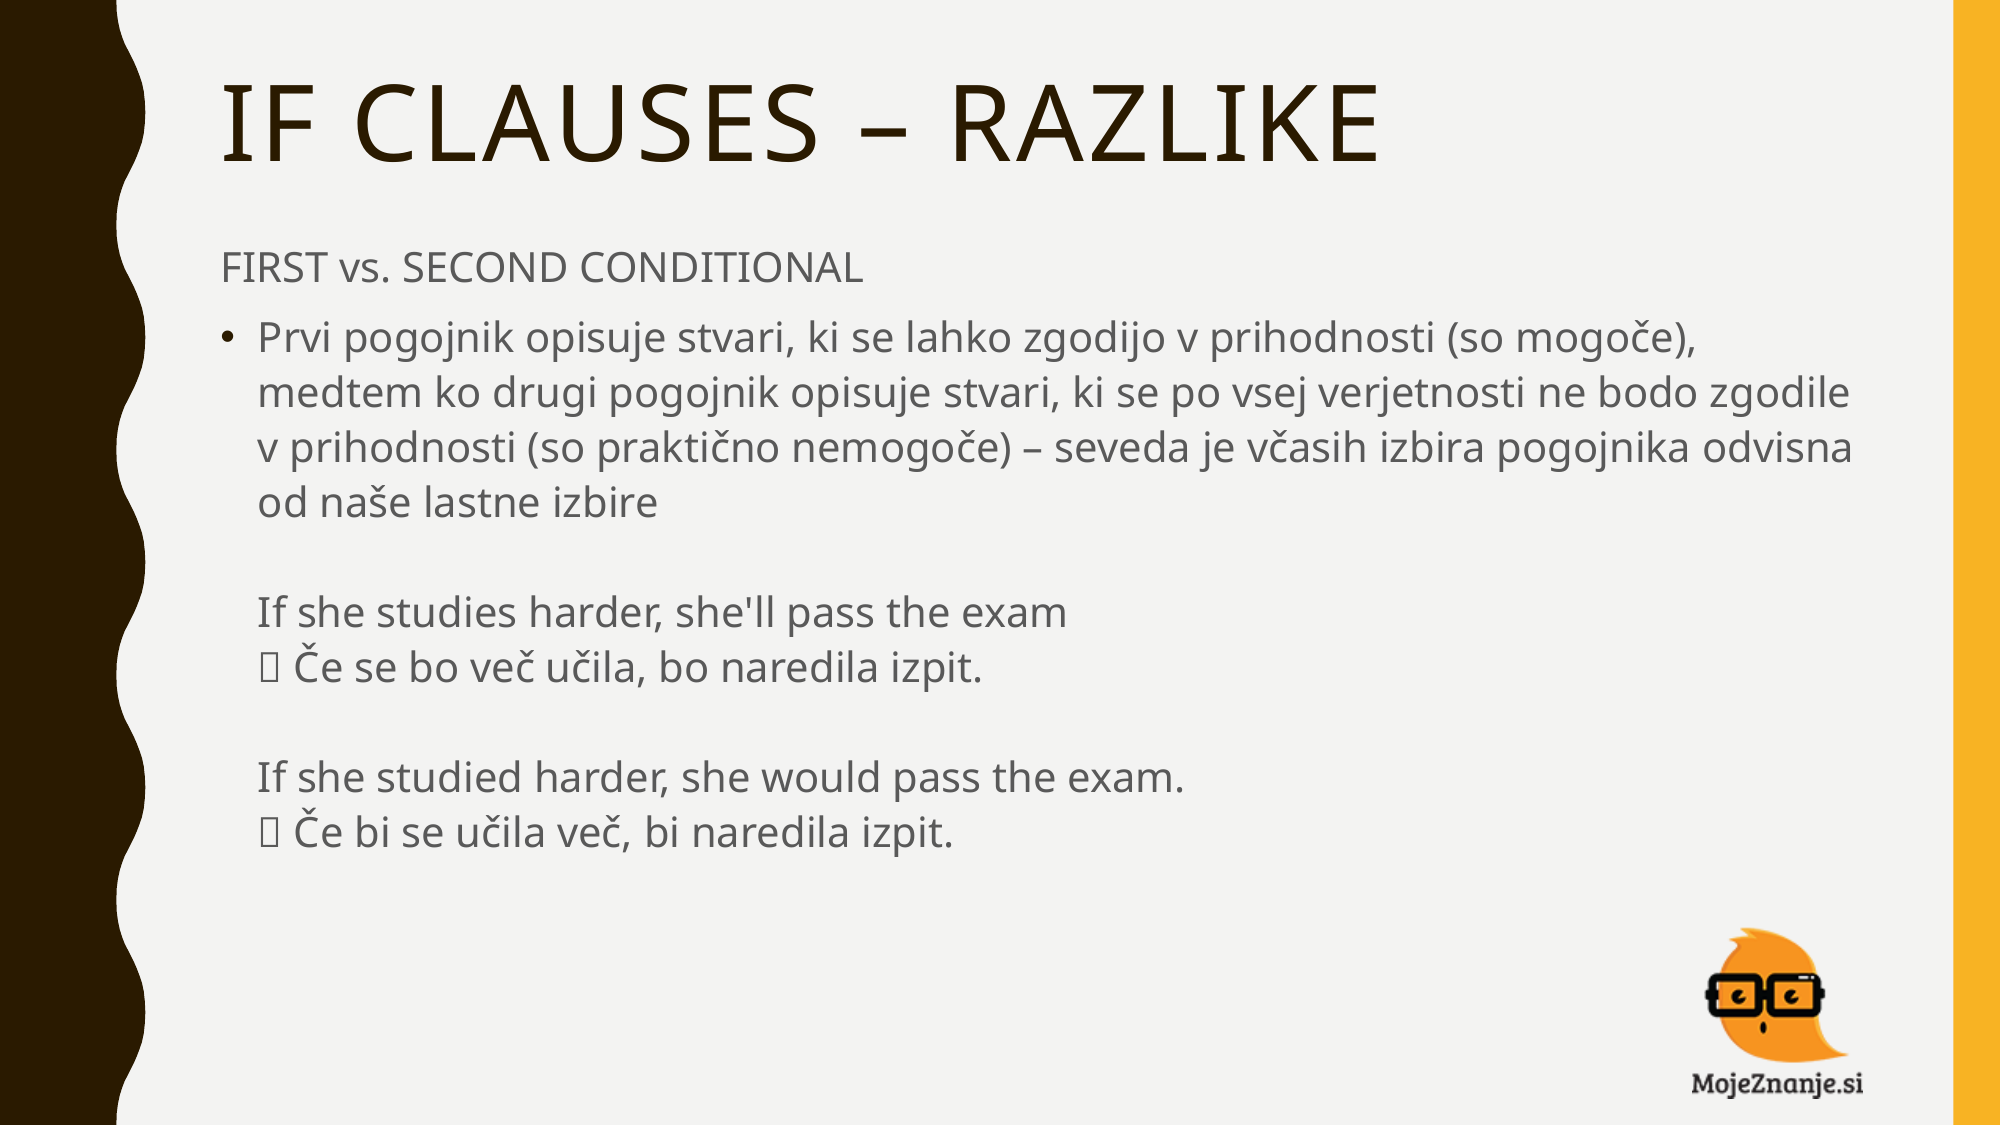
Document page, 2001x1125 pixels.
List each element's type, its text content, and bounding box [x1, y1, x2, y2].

list FIRST vs. SECOND CONDITIONAL Prvi pogojnik opisuje stvari, ki se lahko zgodijo v prihodnosti (so mogoče), medtem ko drugi pogojnik opisuje stvari, ki se po vsej verjetnosti ne bodo zgodile v prihodnosti (so praktično nemogoče) – seveda je včasih izbira pogojnika odvisna od naše lastne izbire If she studies harder, she'll pass the exam  Če se bo več učila, bo naredila izpit. If she studied harder, she would pass the exam.  Če bi se učila več, bi naredila izpit. [205, 228, 1875, 1034]
picture [1692, 1034, 1863, 1099]
title IF CLAUSES – RAZLIKE [205, 62, 1875, 228]
